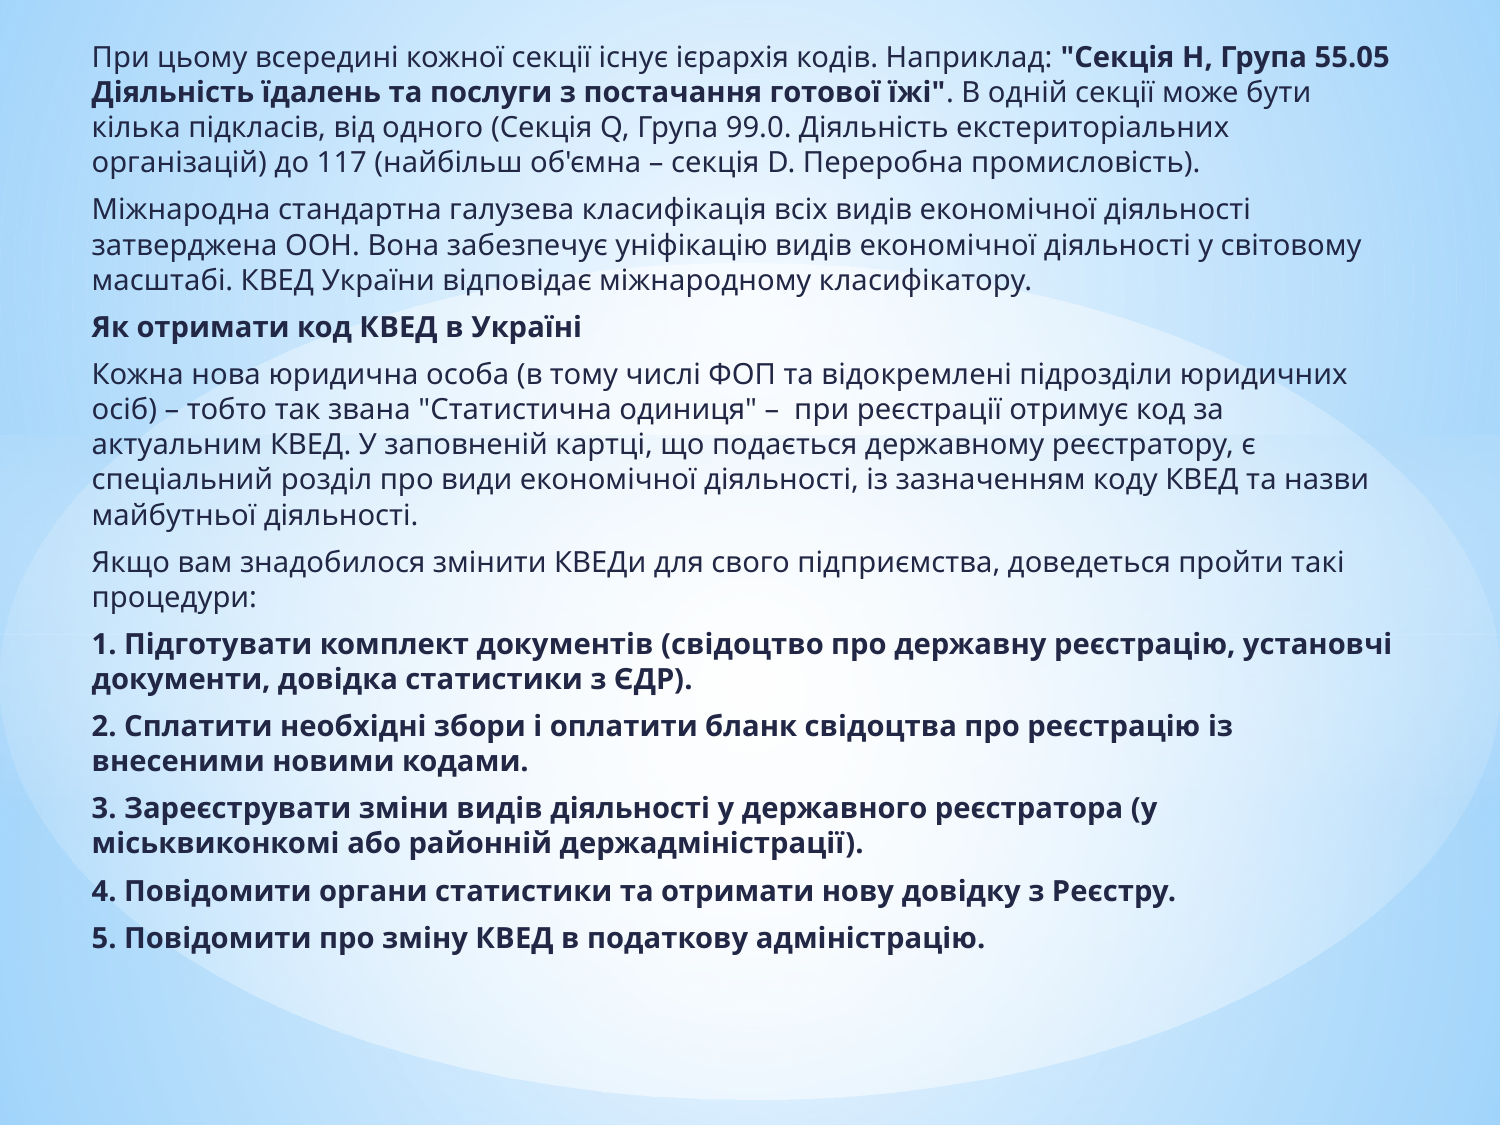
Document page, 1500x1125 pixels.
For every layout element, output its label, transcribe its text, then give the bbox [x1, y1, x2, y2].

subtitle При цьому всередині кожної секції існує ієрархія кодів. Наприклад: "Секція H, Група 55.05 Діяльність їдалень та послуги з постачання готової їжі". В одній секції може бути кілька підкласів, від одного (Секція Q, Група 99.0. Діяльність екстериторіальних організацій) до 117 (найбільш об'ємна – секція D. Переробна промисловість). Міжнародна стандартна галузева класифікація всіх видів економічної діяльності затверджена ООН. Вона забезпечує уніфікацію видів економічної діяльності у світовому масштабі. КВЕД України відповідає міжнародному класифікатору. Як отримати код КВЕД в Україні Кожна нова юридична особа (в тому числі ФОП та відокремлені підрозділи юридичних осіб) – тобто так звана "Статистична одиниця" – при реєстрації отримує код за актуальним КВЕД. У заповненій картці, що подається державному реєстратору, є спеціальний розділ про види економічної діяльності, із зазначенням коду КВЕД та назви майбутньої діяльності. Якщо вам знадобилося змінити КВЕДи для свого підприємства, доведеться пройти такі процедури: 1. Підготувати комплект документів (свідоцтво про державну реєстрацію, установчі документи, довідка статистики з ЄДР). 2. Сплатити необхідні збори і оплатити бланк свідоцтва про реєстрацію із внесеними новими кодами. 3. Зареєструвати зміни видів діяльності у державного реєстратора (у міськвиконкомі або районній держадміністрації). 4. Повідомити органи статистики та отримати нову довідку з Реєстру. 5. Повідомити про зміну КВЕД в податкову адміністрацію. [76, 30, 1412, 1083]
